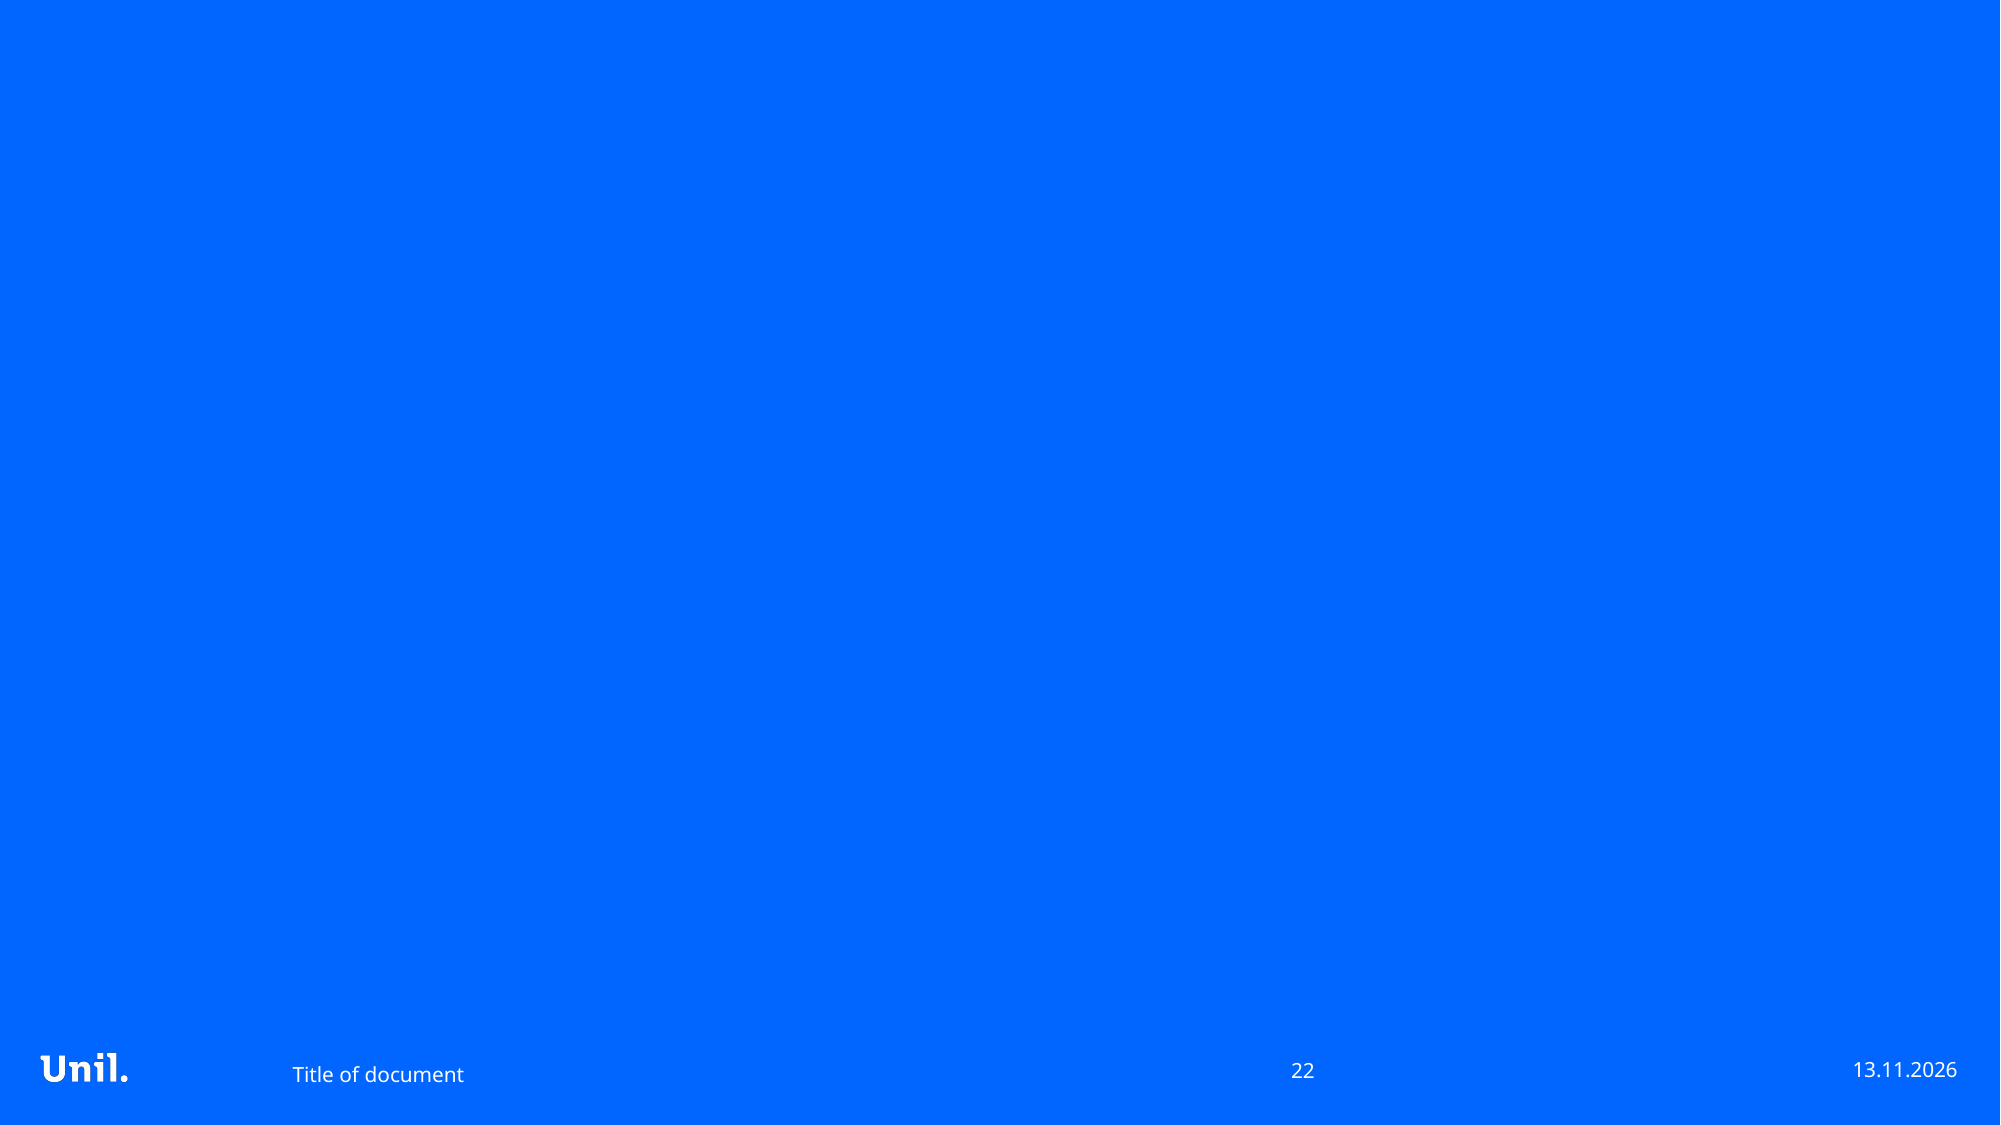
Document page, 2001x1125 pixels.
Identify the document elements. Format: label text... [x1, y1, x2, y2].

picture [27, 1042, 141, 1095]
slide_number 22 [1250, 1037, 1355, 1086]
footer Title of document [292, 1011, 1048, 1087]
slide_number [1789, 1026, 1958, 1086]
